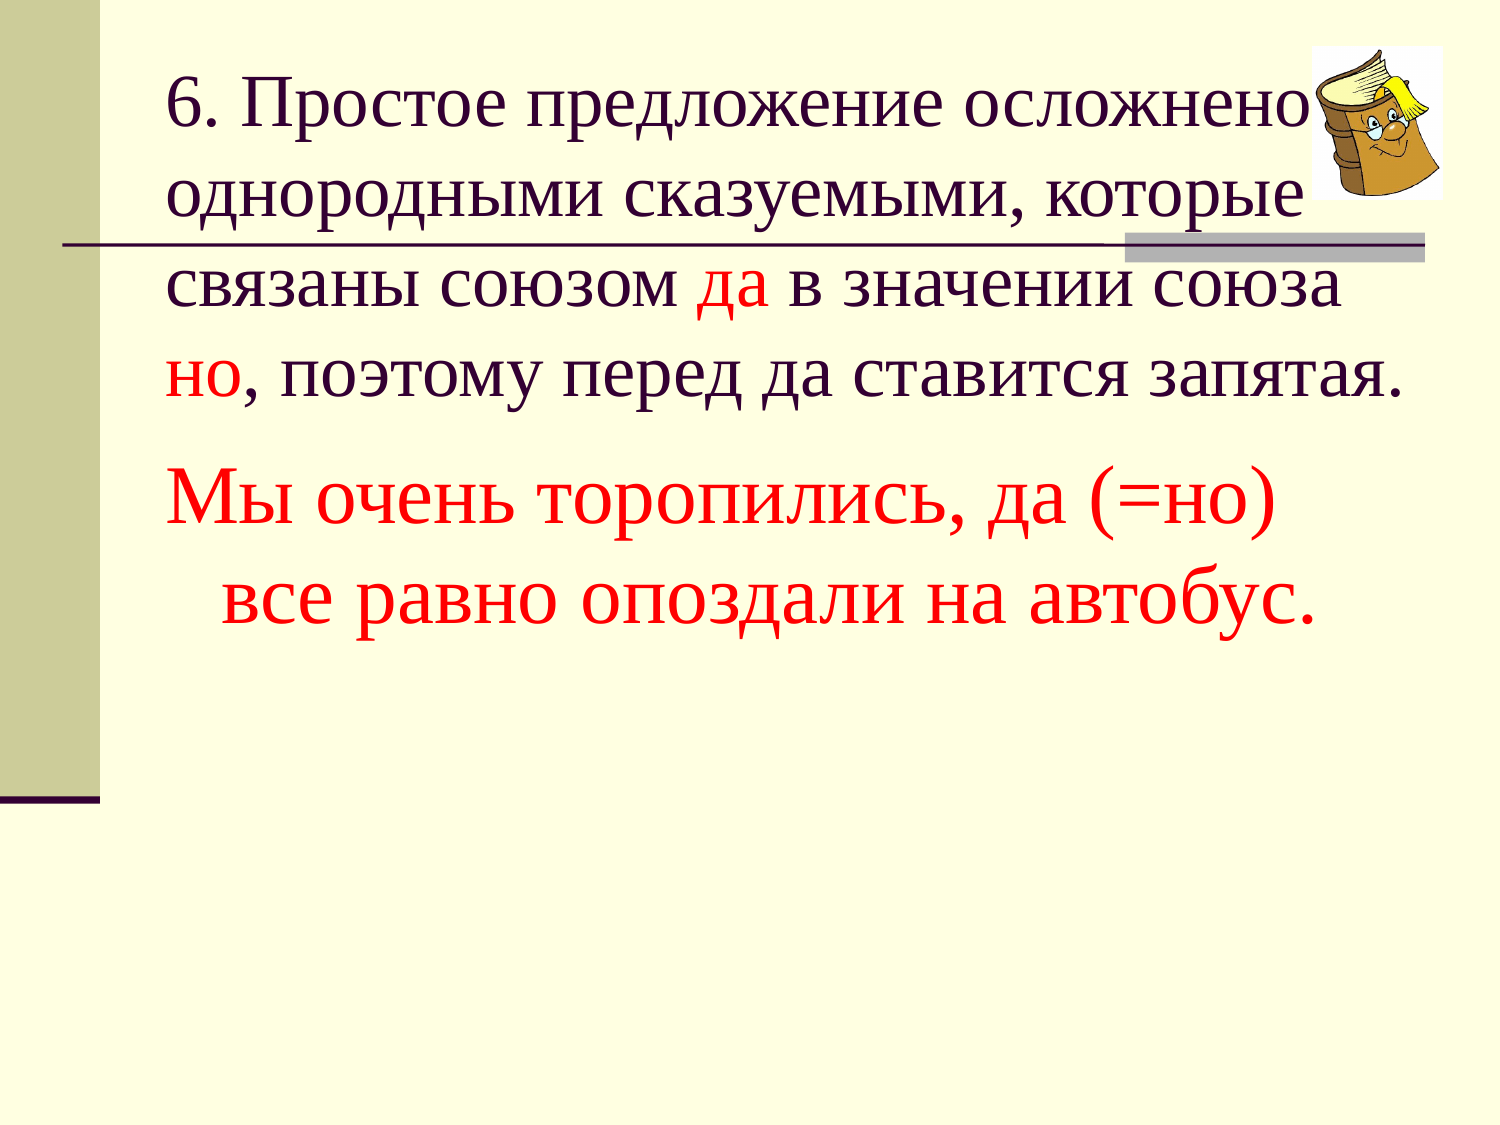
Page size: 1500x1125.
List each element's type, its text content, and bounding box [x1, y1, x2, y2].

title 6. Простое предложение осложнено однородными сказуемыми, которые связаны союзом да в значении союза но, поэтому перед да ставится запятая. [149, 136, 1426, 325]
picture [1312, 46, 1444, 200]
list Мы очень торопились, да (=но) все равно опоздали на автобус. [149, 432, 1426, 1125]
